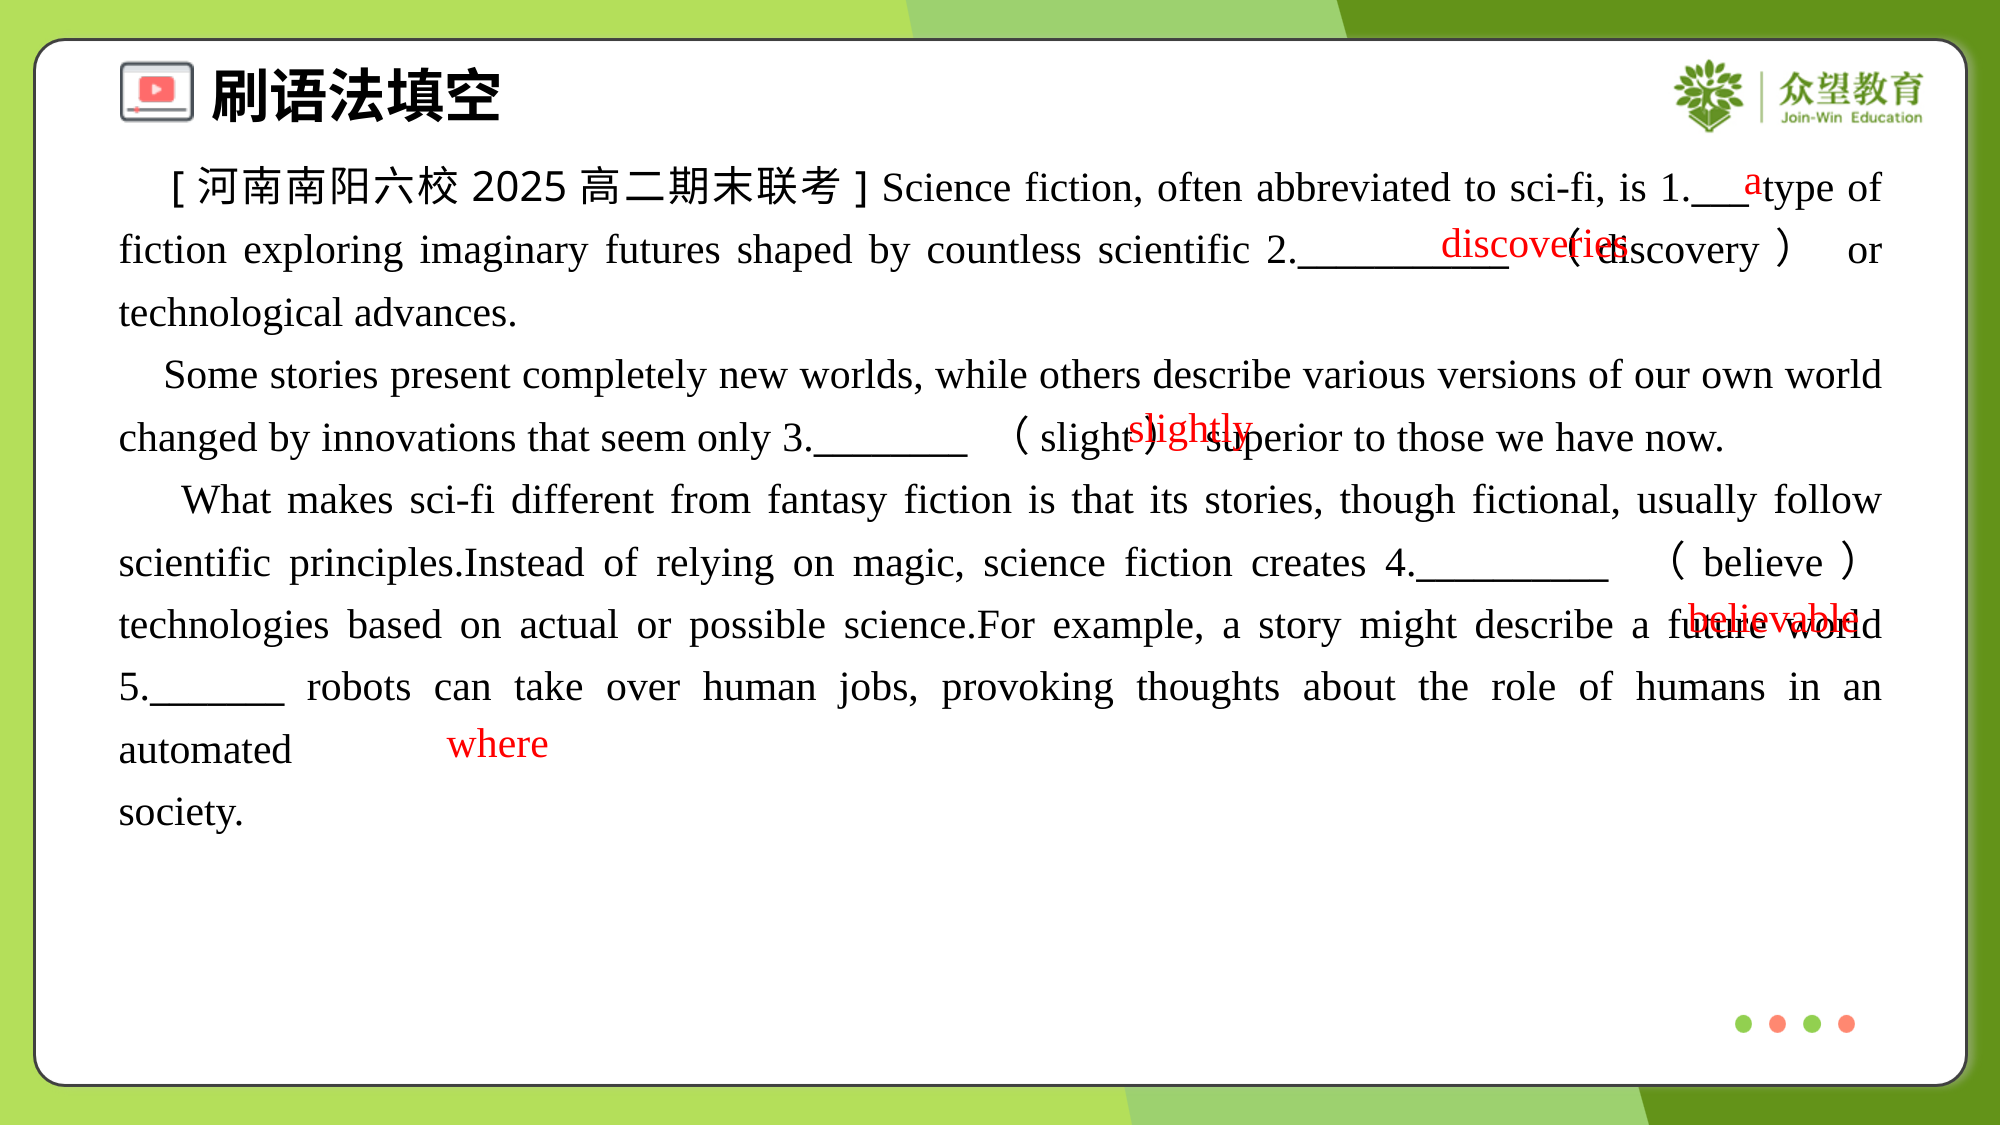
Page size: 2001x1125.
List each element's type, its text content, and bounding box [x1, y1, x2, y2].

text_box slightly [1123, 388, 1258, 447]
text_box a [1739, 140, 1767, 199]
text_box [河南南阳六校2025高二期末联考] Science fiction, often abbreviated to sci-fi, is 1.___ type of fiction exploring imaginary futures shaped by countless scientific 2.___________ （discovery） or technological advances. Some stories present completely new worlds, while others describe various versions of our own world changed by innovations that seem only 3.________ （slight） superior to those we have now. What makes sci-fi different from fantasy fiction is that its stories, though fictional, usually follow scientific principles.Instead of relying on magic, science fiction creates 4.__________ （believe） technologies based on actual or possible science.For example, a story might describe a future world 5._______ robots can take over human jobs, provoking thoughts about the role of humans in an automated society.#1.2 [118, 146, 1883, 829]
text_box believable [1683, 578, 1864, 636]
text_box discoveries [1436, 203, 1634, 261]
text_box where [442, 703, 554, 761]
picture [0, 0, 2000, 1125]
